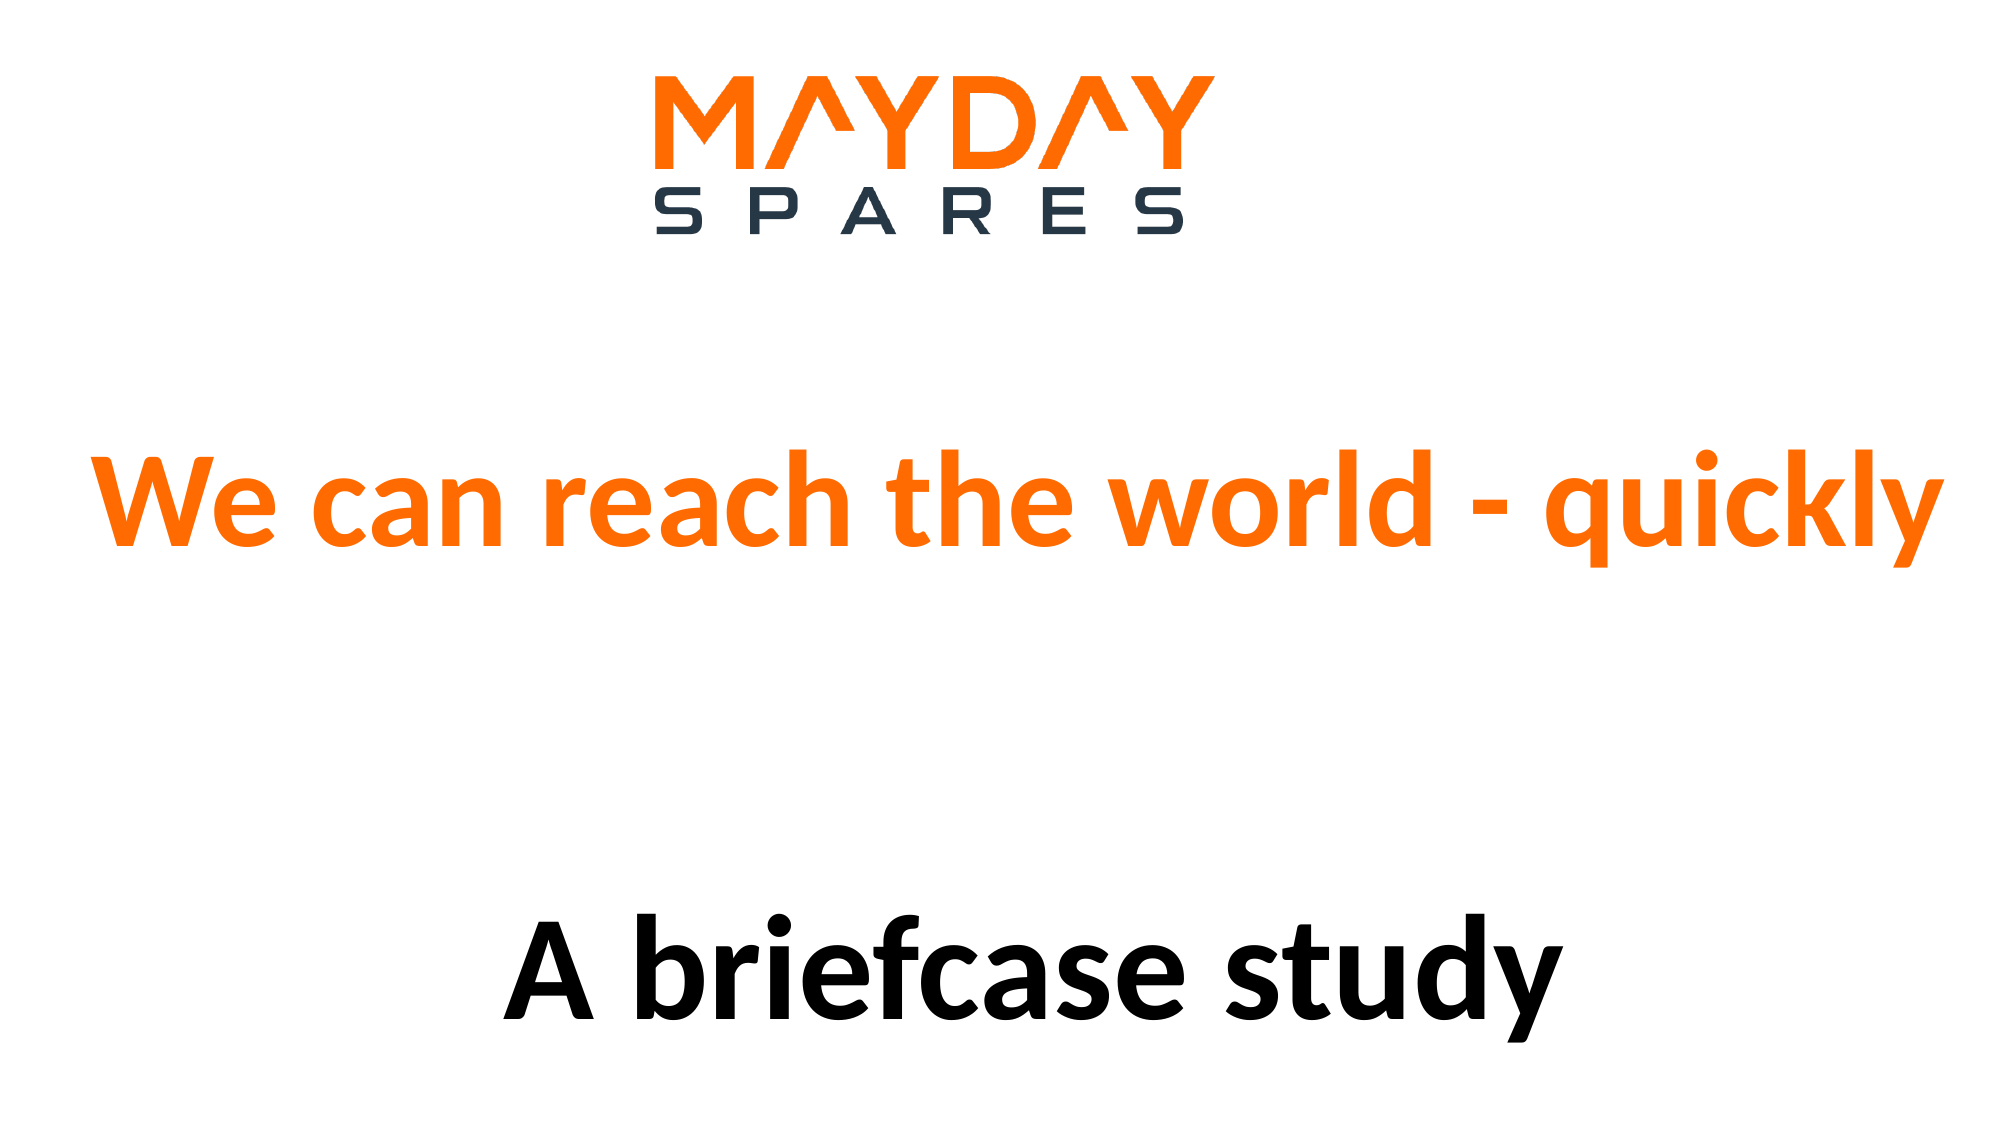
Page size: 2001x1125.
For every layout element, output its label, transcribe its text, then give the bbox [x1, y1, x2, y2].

text_box A briefcase study [488, 861, 1581, 1057]
text_box We can reach the world - quickly [75, 401, 2000, 582]
picture [653, 74, 1215, 235]
